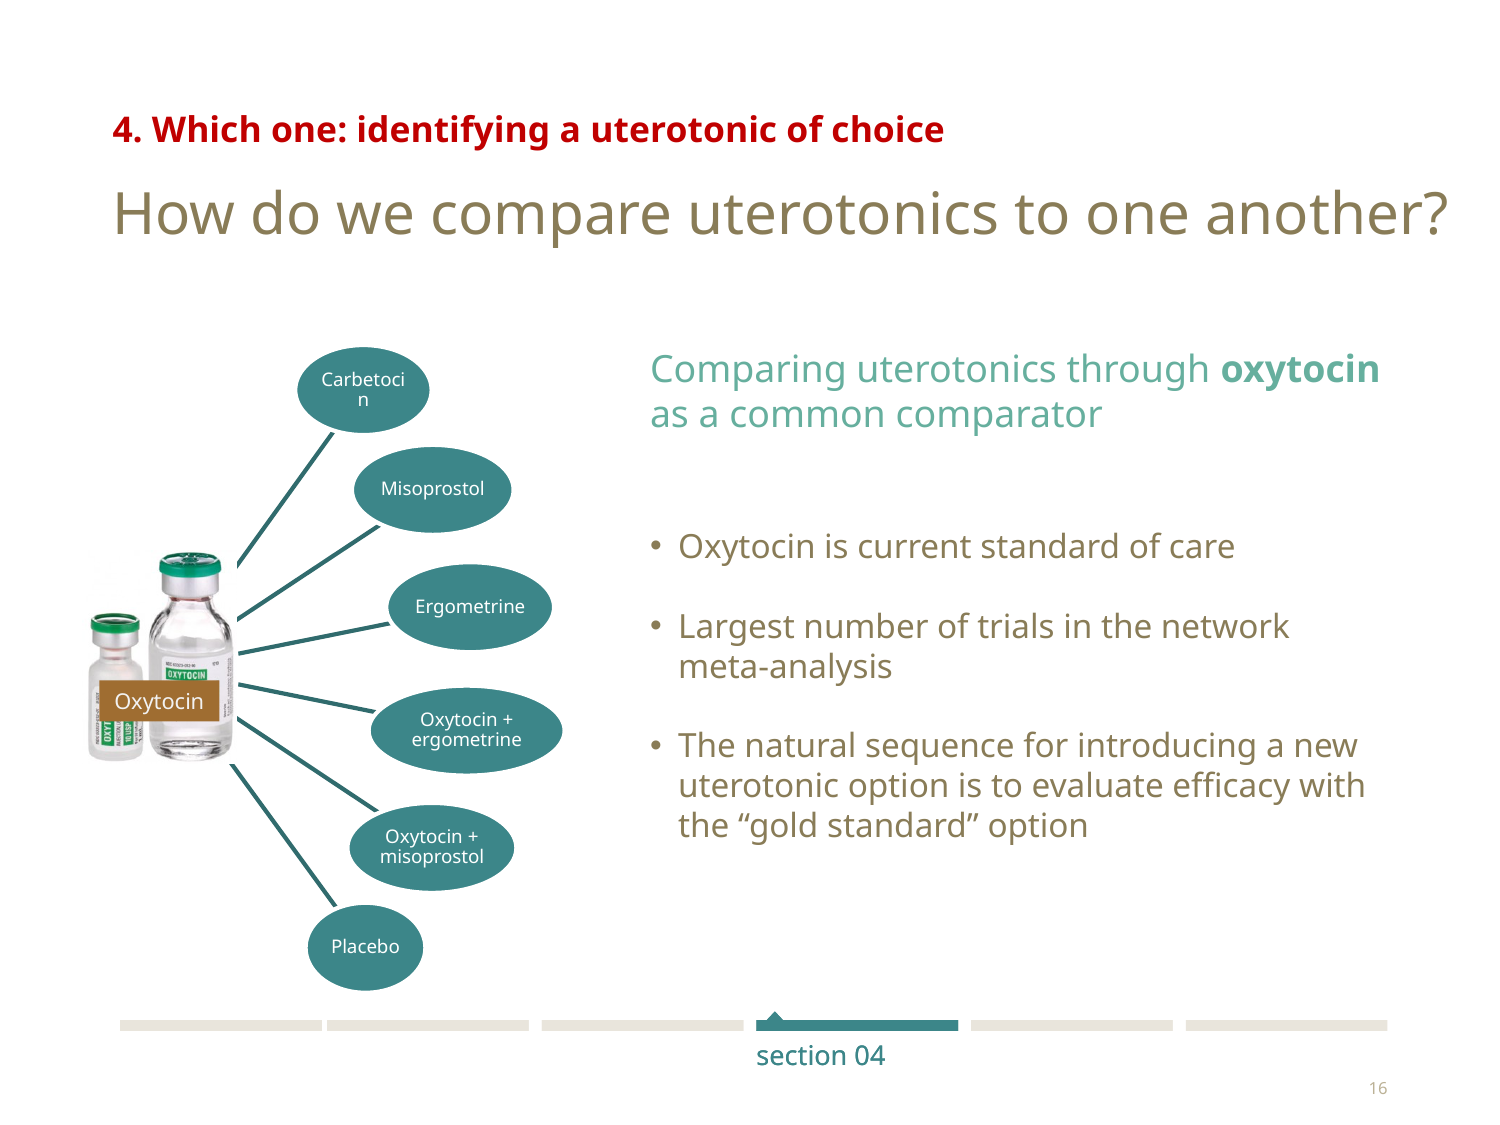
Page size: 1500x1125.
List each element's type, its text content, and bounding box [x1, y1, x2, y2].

list 4. Which one: identifying a uterotonic of choice [112, 113, 1388, 188]
text_box [327, 1020, 529, 1031]
picture [82, 550, 237, 764]
text_box [541, 1020, 744, 1031]
text_box Comparing uterotonics through oxytocin as a common comparator Oxytocin is current standard of care Largest number of trials in the network meta-analysis The natural sequence for introducing a new uterotonic option is to evaluate efficacy with the “gold standard” option [707, 345, 1384, 845]
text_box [756, 1011, 959, 1032]
text_box section 04 [756, 1039, 959, 1072]
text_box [119, 337, 703, 1001]
text_box [120, 1020, 322, 1031]
title How do we compare uterotonics to one another? [112, 187, 1458, 338]
text_box [1185, 1020, 1388, 1031]
text_box [971, 1020, 1173, 1031]
